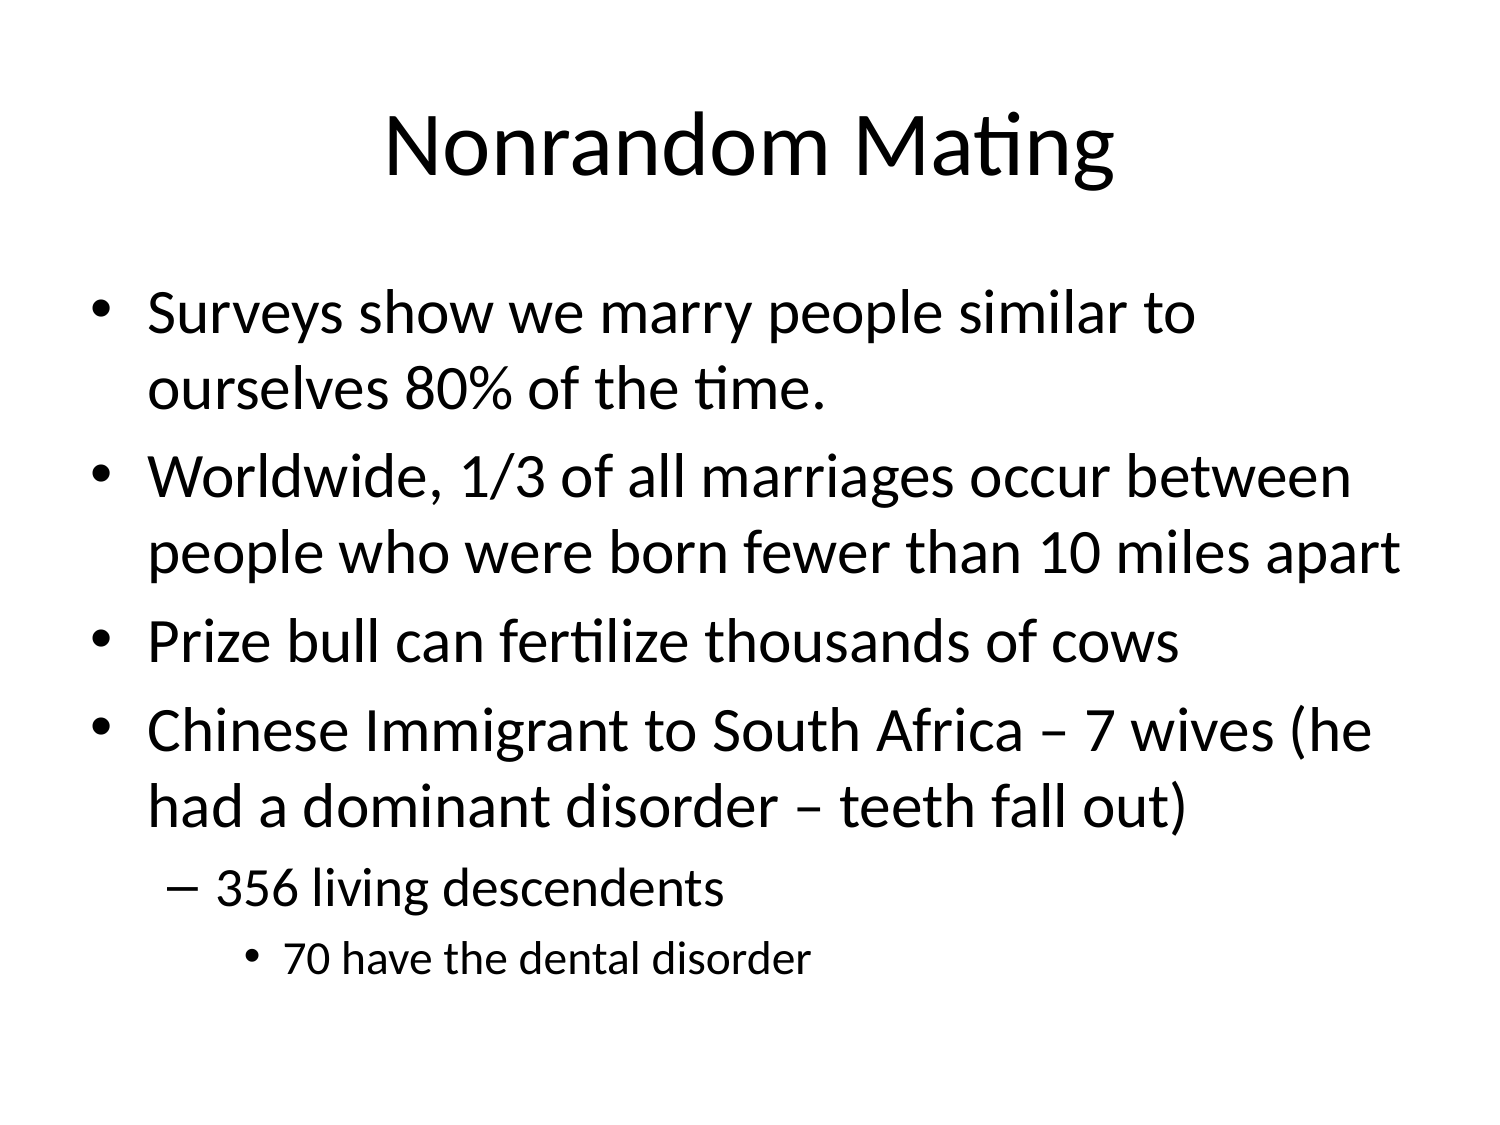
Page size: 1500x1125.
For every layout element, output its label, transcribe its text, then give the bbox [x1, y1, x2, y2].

list Surveys show we marry people similar to ourselves 80% of the time. Worldwide, 1/3 of all marriages occur between people who were born fewer than 10 miles apart Prize bull can fertilize thousands of cows Chinese Immigrant to South Africa – 7 wives (he had a dominant disorder – teeth fall out) 356 living descendents 70 have the dental disorder [75, 262, 1425, 1005]
title Nonrandom Mating [75, 45, 1425, 233]
